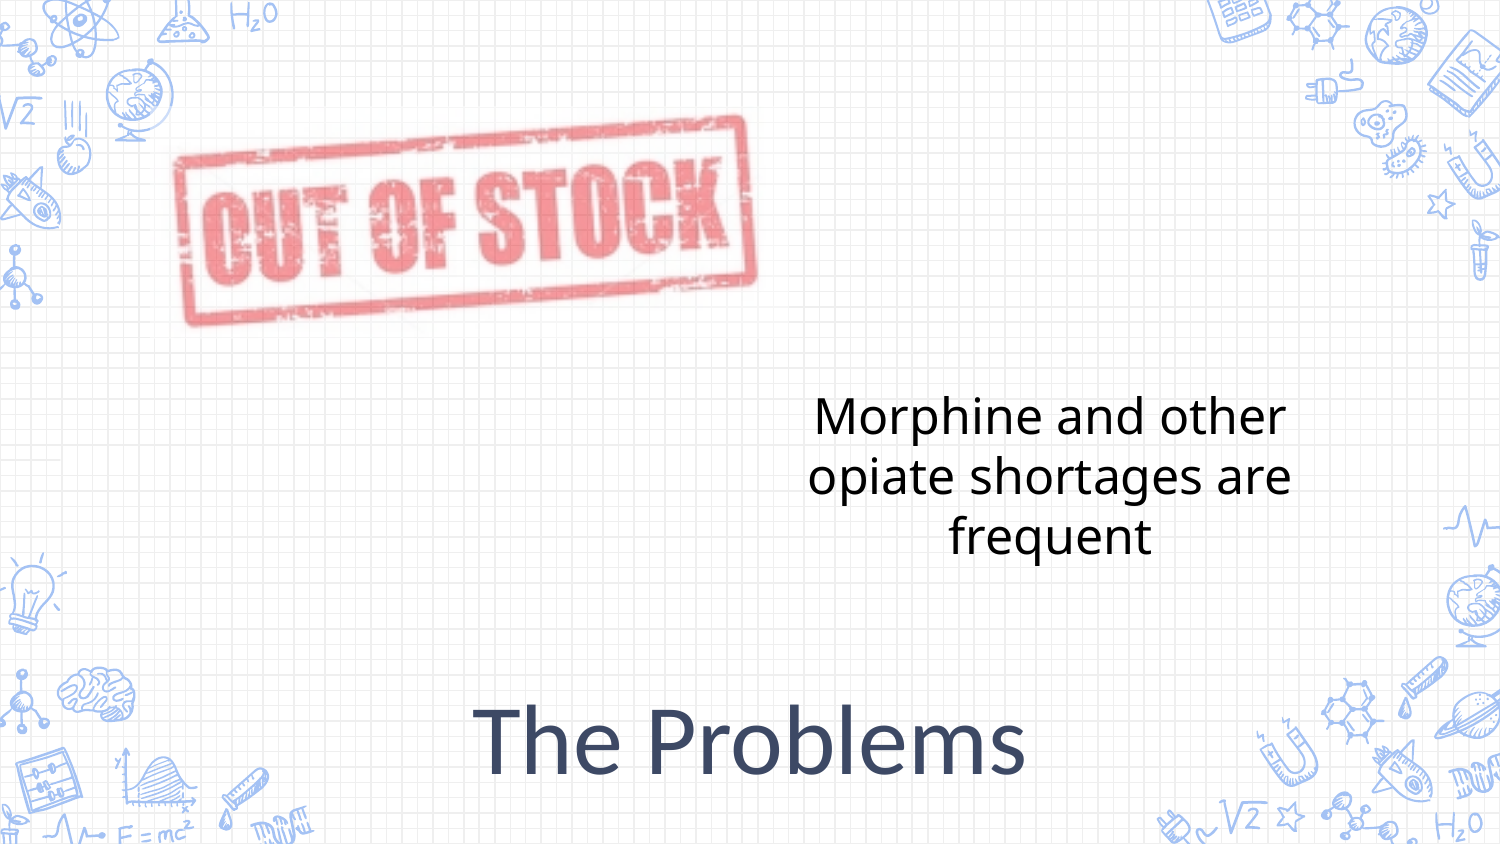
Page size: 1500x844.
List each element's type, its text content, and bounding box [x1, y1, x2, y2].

text_box Morphine and other opiate shortages are frequent [731, 369, 1370, 602]
list The Problems [75, 659, 1425, 745]
picture [150, 106, 789, 339]
